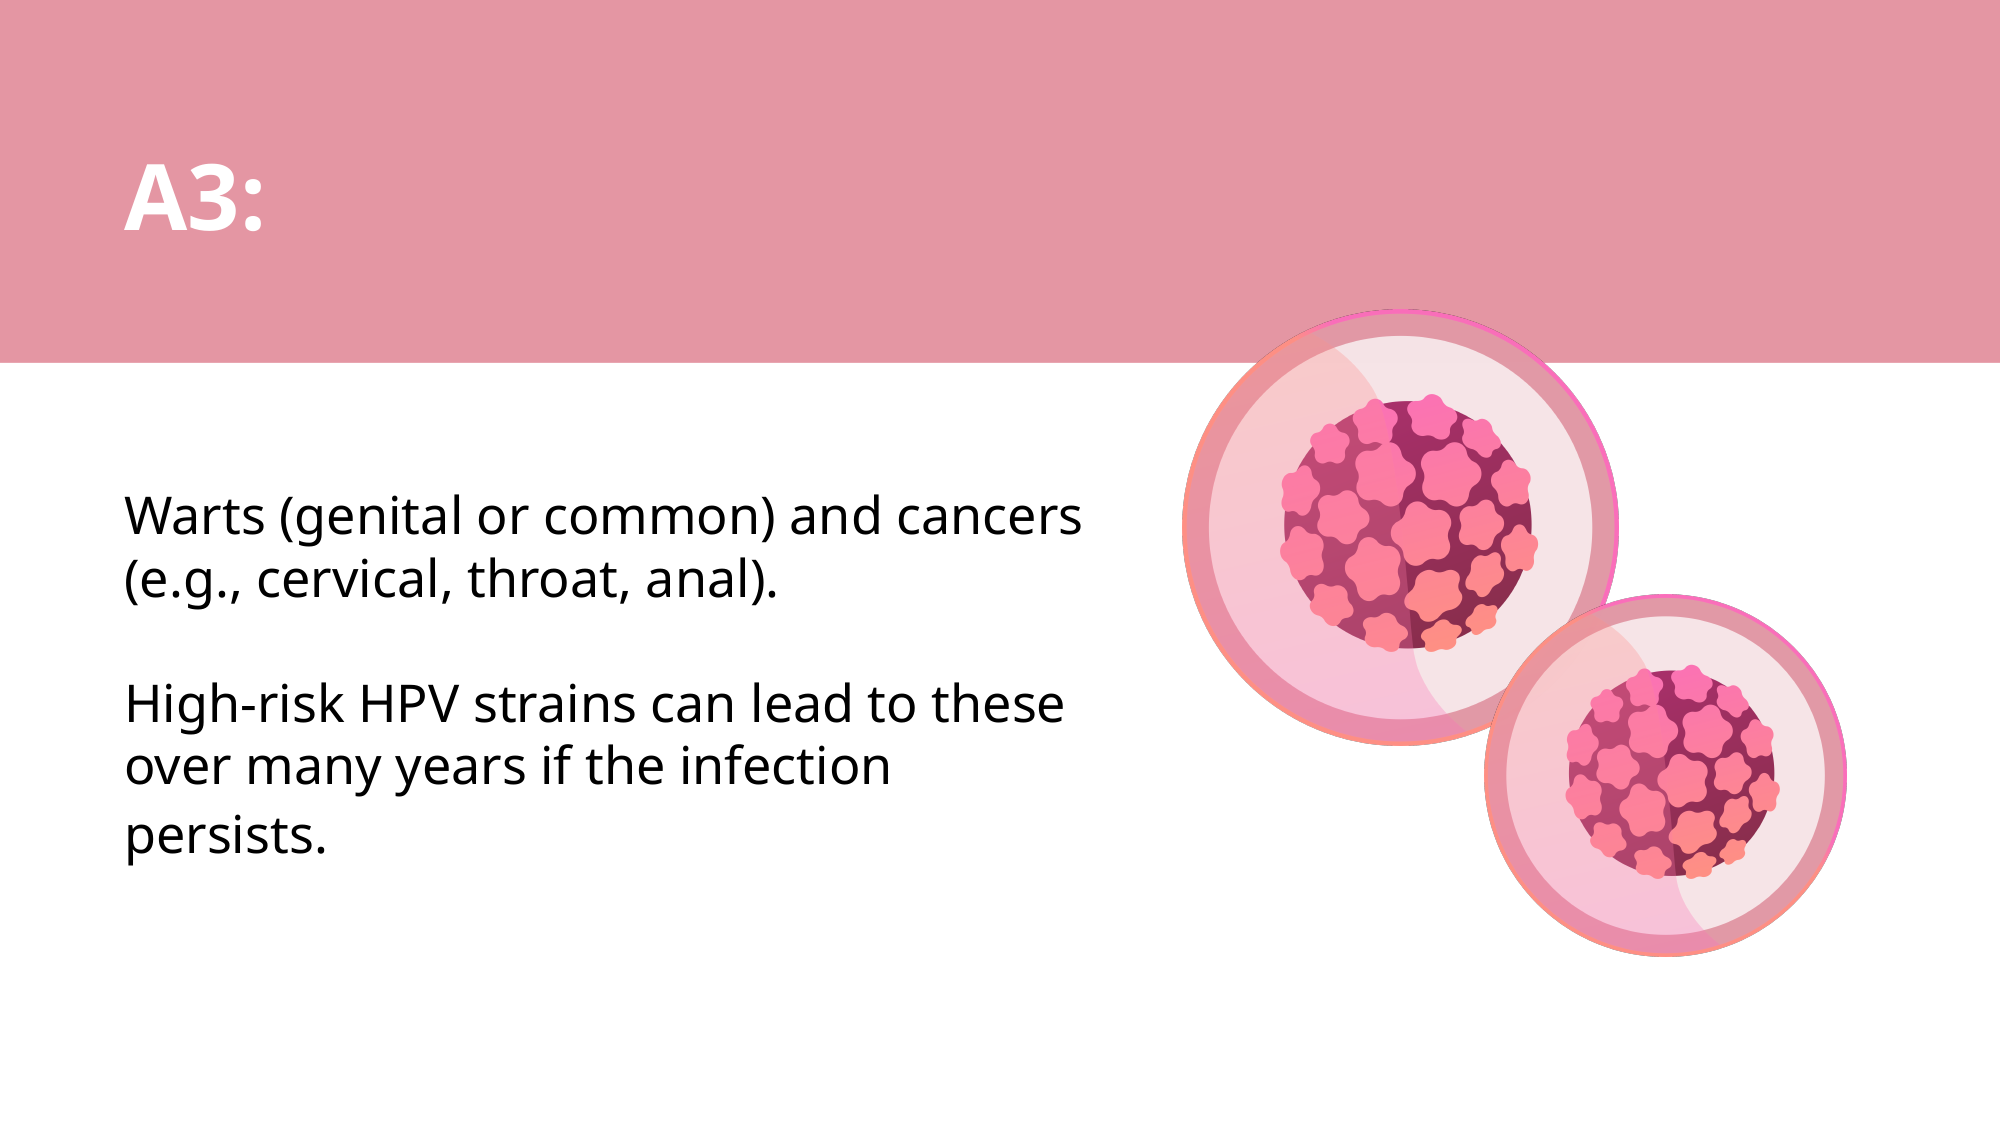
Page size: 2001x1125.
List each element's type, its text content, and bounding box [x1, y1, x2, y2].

text_box Warts (genital or common) and cancers (e.g., cervical, throat, anal). High-risk HPV strains can lead to these over many years if the infection persists. [109, 364, 1120, 930]
picture [0, 0, 2000, 958]
